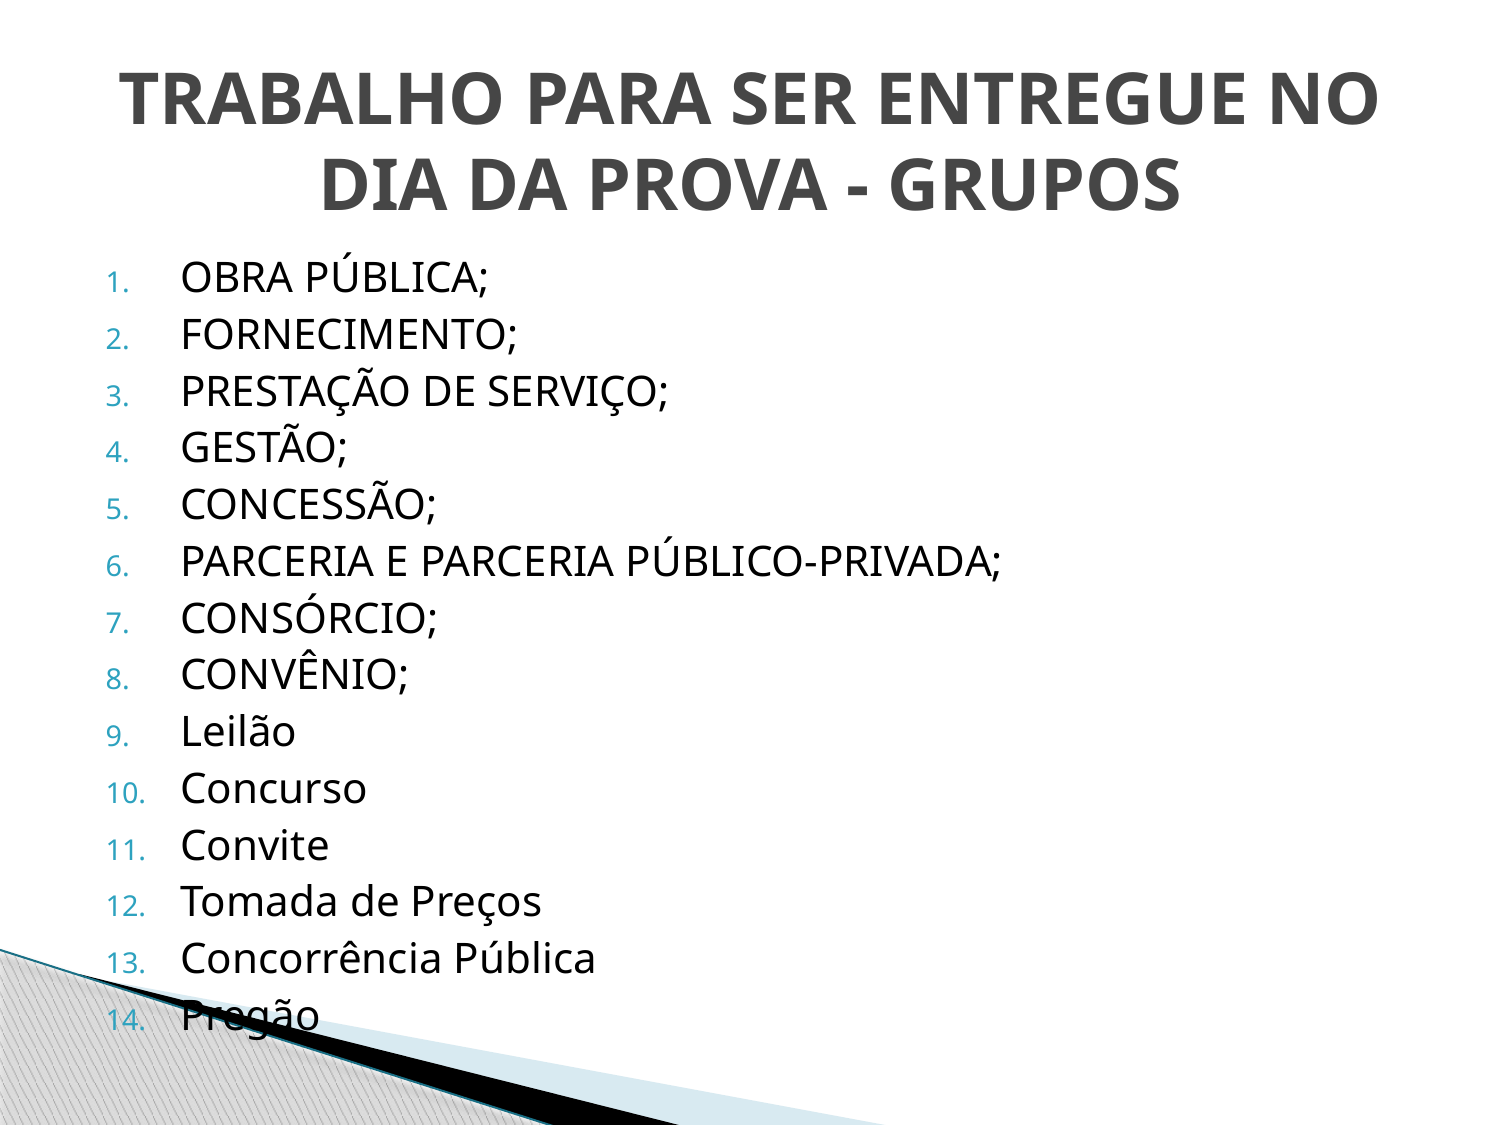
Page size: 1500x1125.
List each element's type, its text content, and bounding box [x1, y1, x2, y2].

title TRABALHO PARA SER ENTREGUE NO DIA DA PROVA - GRUPOS [75, 45, 1425, 233]
list OBRA PÚBLICA; FORNECIMENTO; PRESTAÇÃO DE SERVIÇO; GESTÃO; CONCESSÃO; PARCERIA E PARCERIA PÚBLICO-PRIVADA; CONSÓRCIO; CONVÊNIO; Leilão Concurso Convite Tomada de Preços Concorrência Pública Pregão [75, 243, 1425, 1055]
